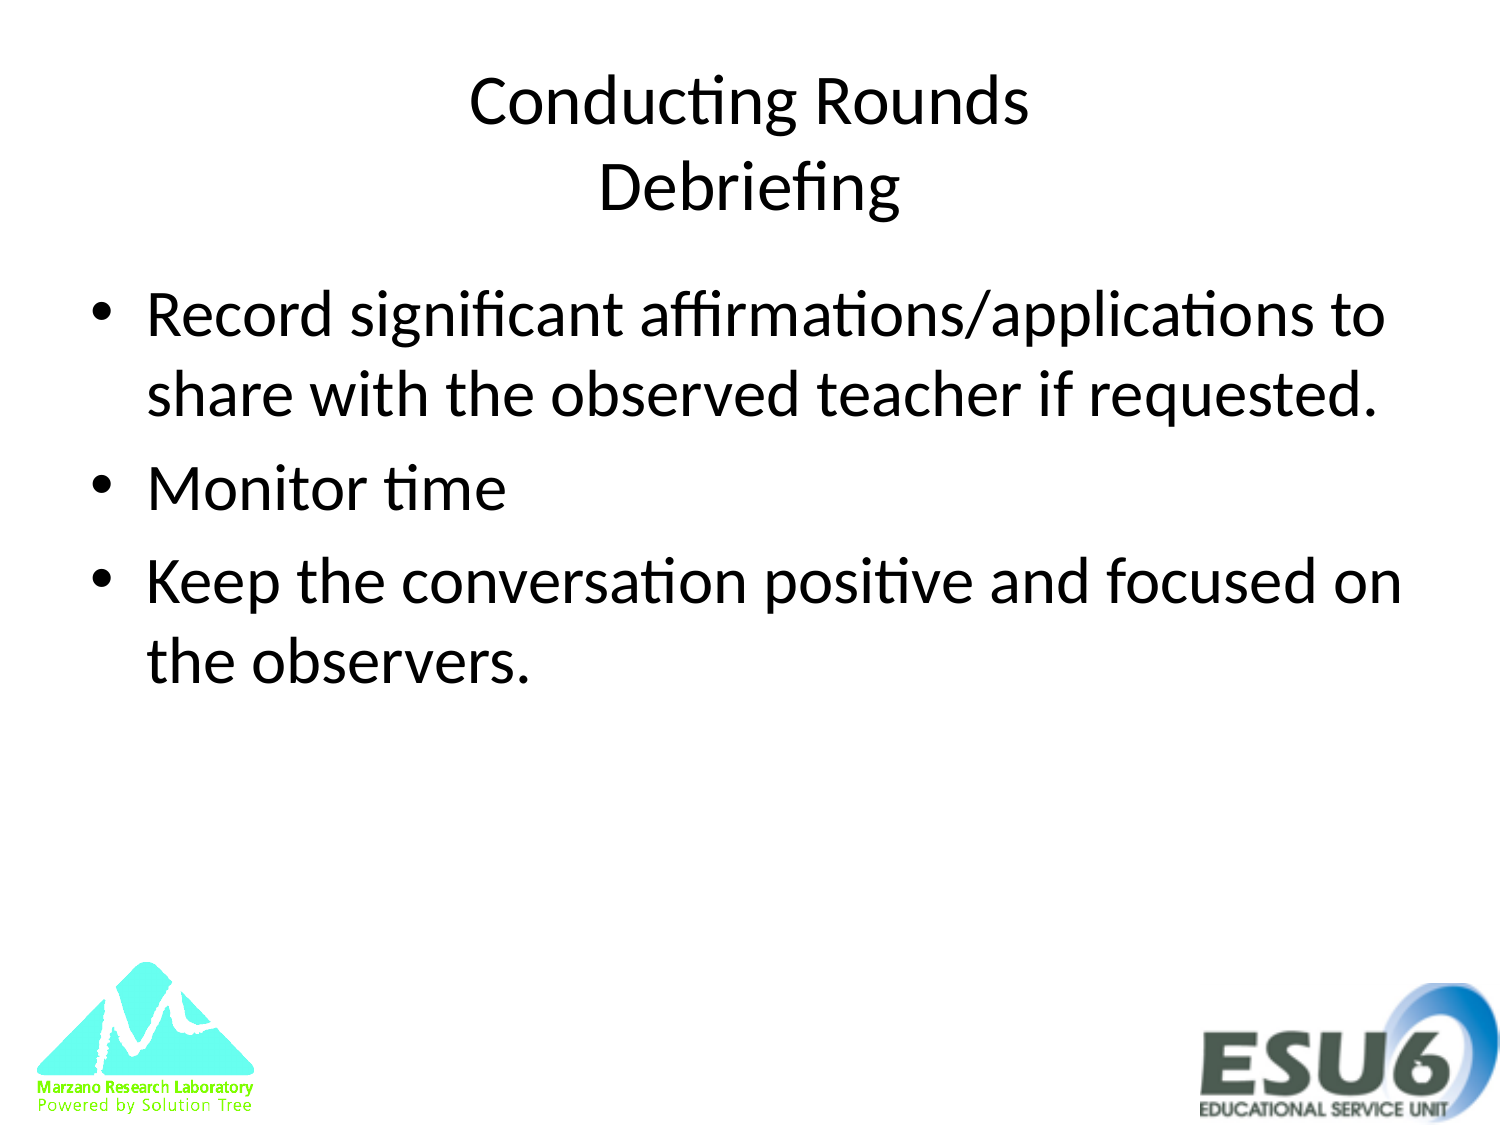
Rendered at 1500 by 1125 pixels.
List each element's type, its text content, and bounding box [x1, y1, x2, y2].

title Conducting Rounds Debriefing [75, 45, 1425, 233]
list Record significant affirmations/applications to share with the observed teacher if requested. Monitor time Keep the conversation positive and focused on the observers. [75, 262, 1425, 1005]
picture [37, 962, 254, 1114]
picture [1200, 983, 1500, 1125]
